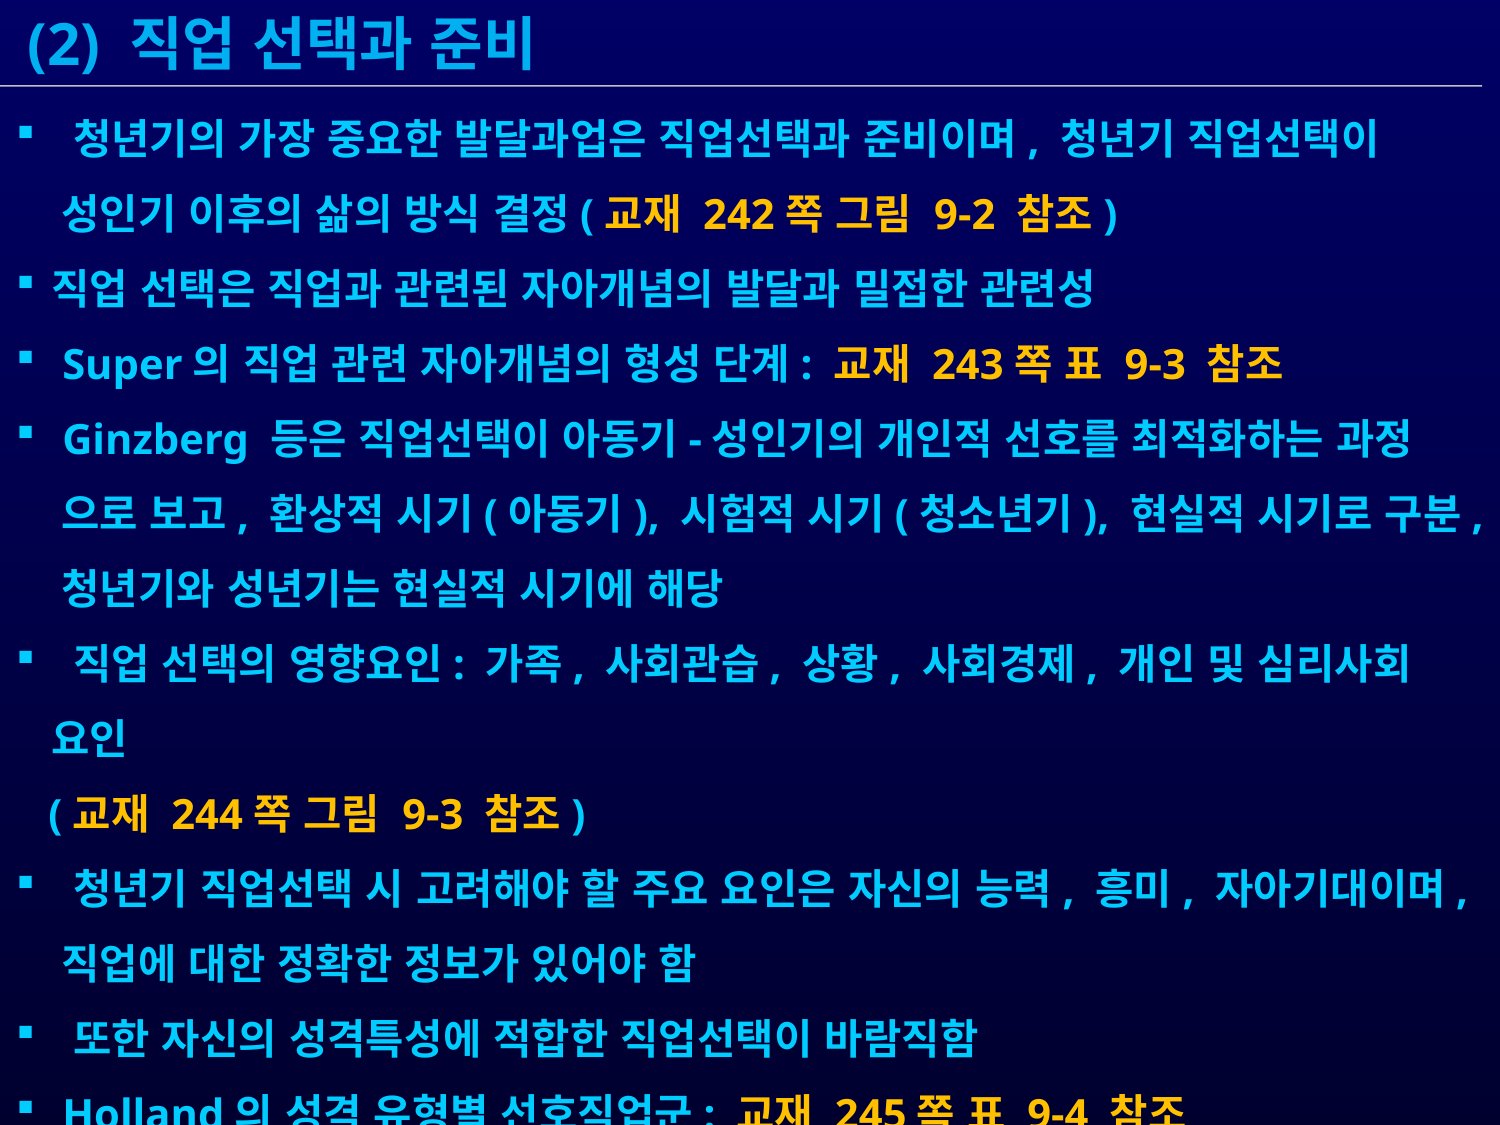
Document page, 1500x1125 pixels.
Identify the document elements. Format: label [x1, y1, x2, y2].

text_box [0, 0, 1500, 1069]
